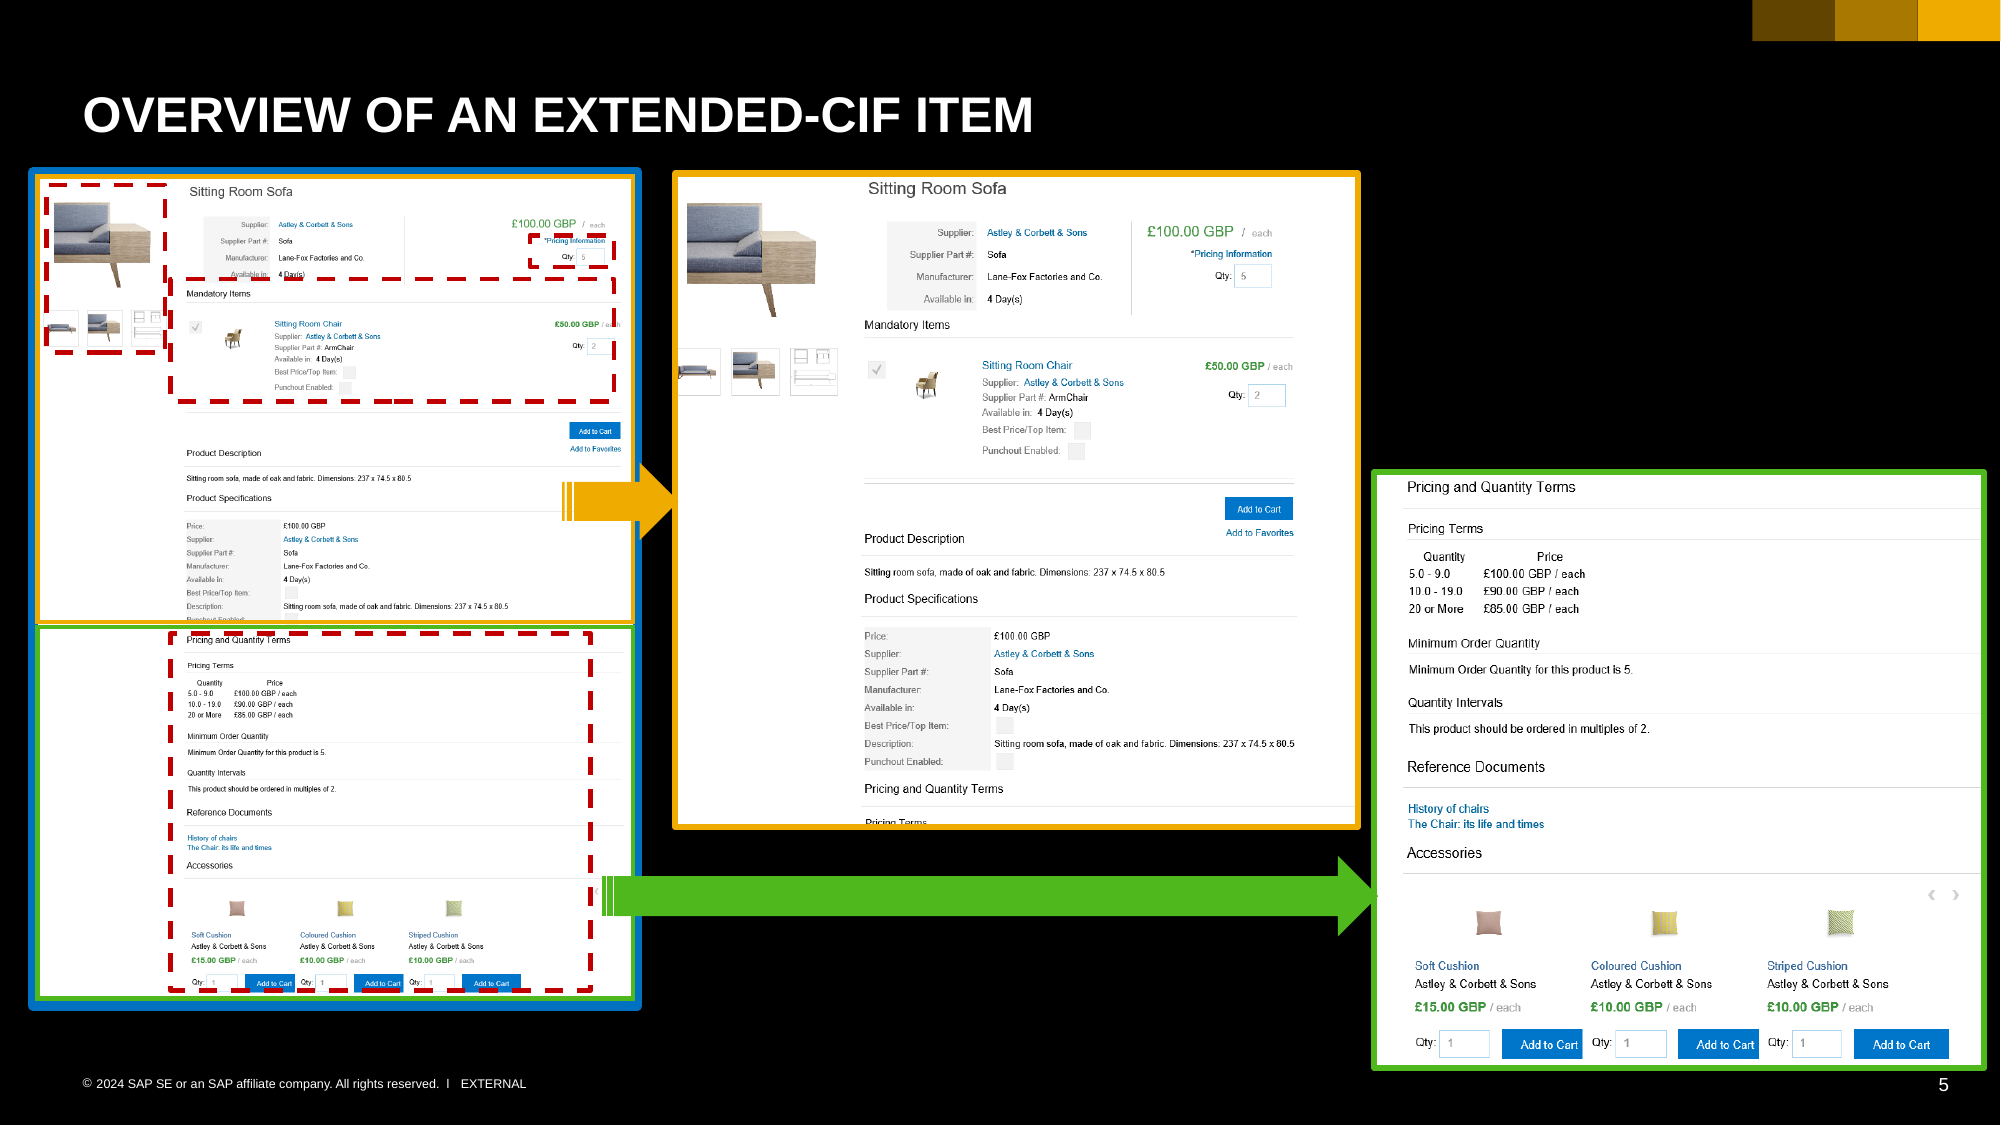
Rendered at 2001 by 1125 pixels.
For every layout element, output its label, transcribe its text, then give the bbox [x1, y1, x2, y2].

text_box [639, 462, 672, 541]
picture [37, 176, 634, 1002]
picture [678, 176, 1356, 824]
title OVERVIEW OF AN EXTENDED-CIF ITEM [82, 82, 1918, 144]
picture [1377, 475, 1982, 1066]
text_box [639, 857, 1371, 936]
